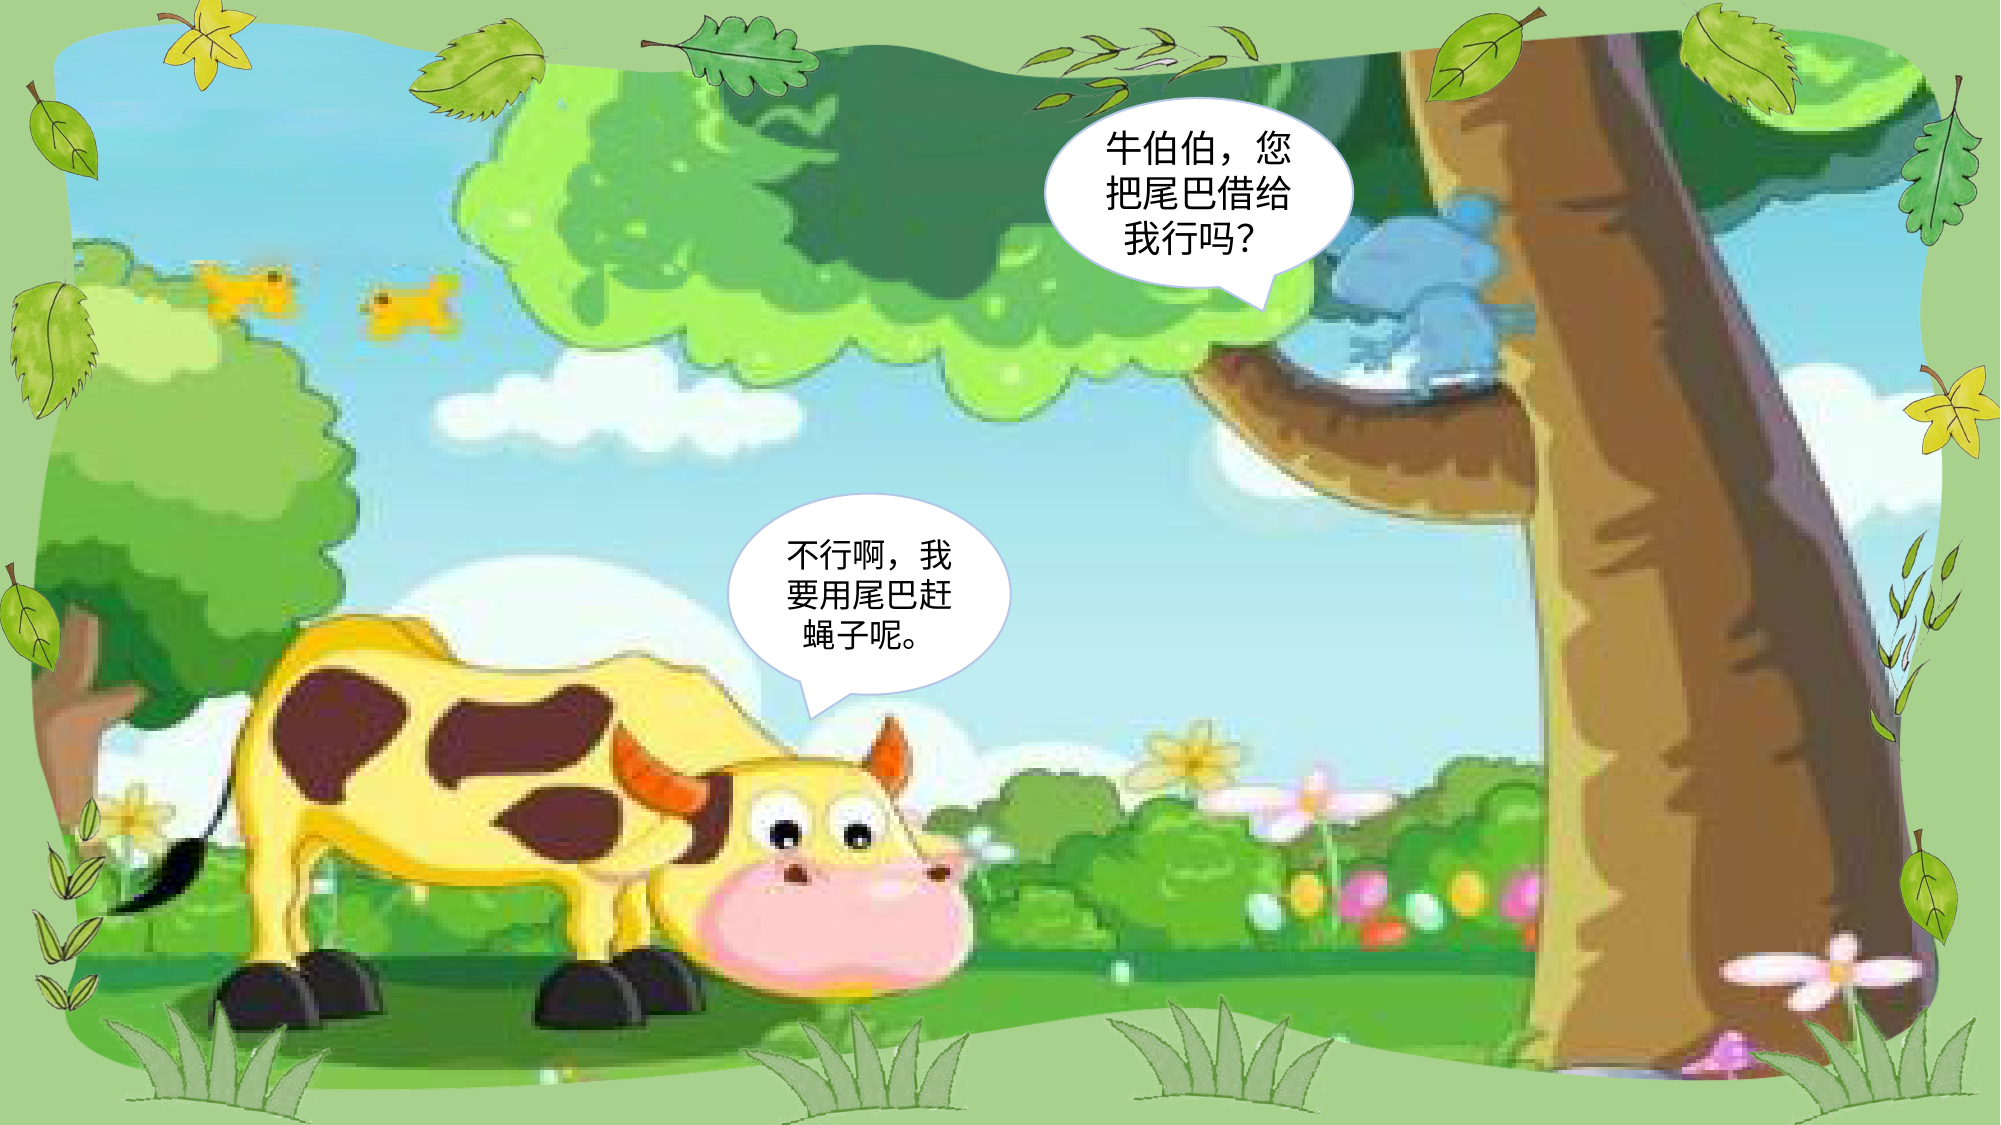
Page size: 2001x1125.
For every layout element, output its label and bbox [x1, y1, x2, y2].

text_box [0, 0, 2000, 1125]
